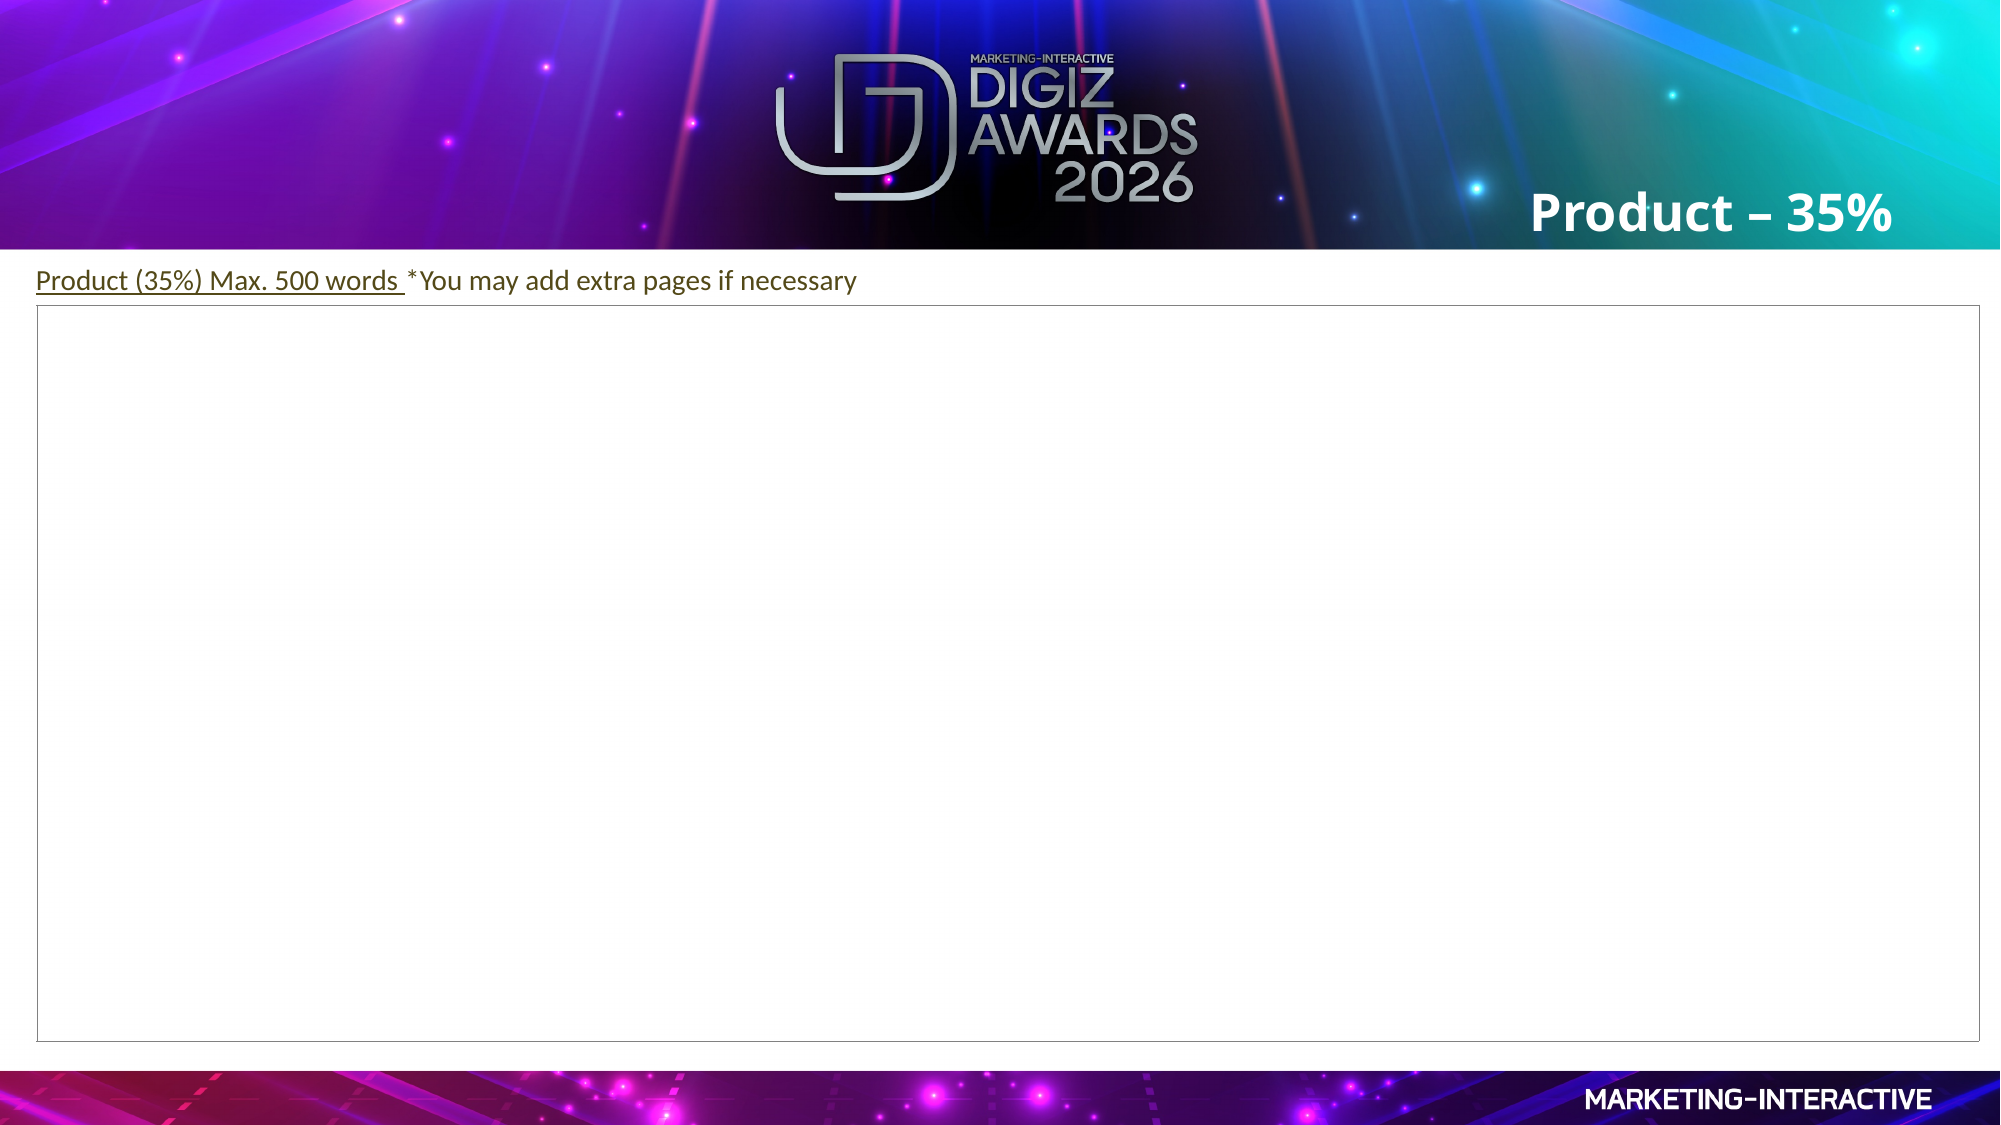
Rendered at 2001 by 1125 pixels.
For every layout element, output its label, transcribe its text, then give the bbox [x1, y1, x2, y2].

text_box Product (35%) Max. 500 words *You may add extra pages if necessary [21, 254, 931, 305]
table_header [38, 306, 1979, 1041]
text_box Product – 35% [1515, 167, 2000, 255]
picture [0, 0, 2000, 1125]
